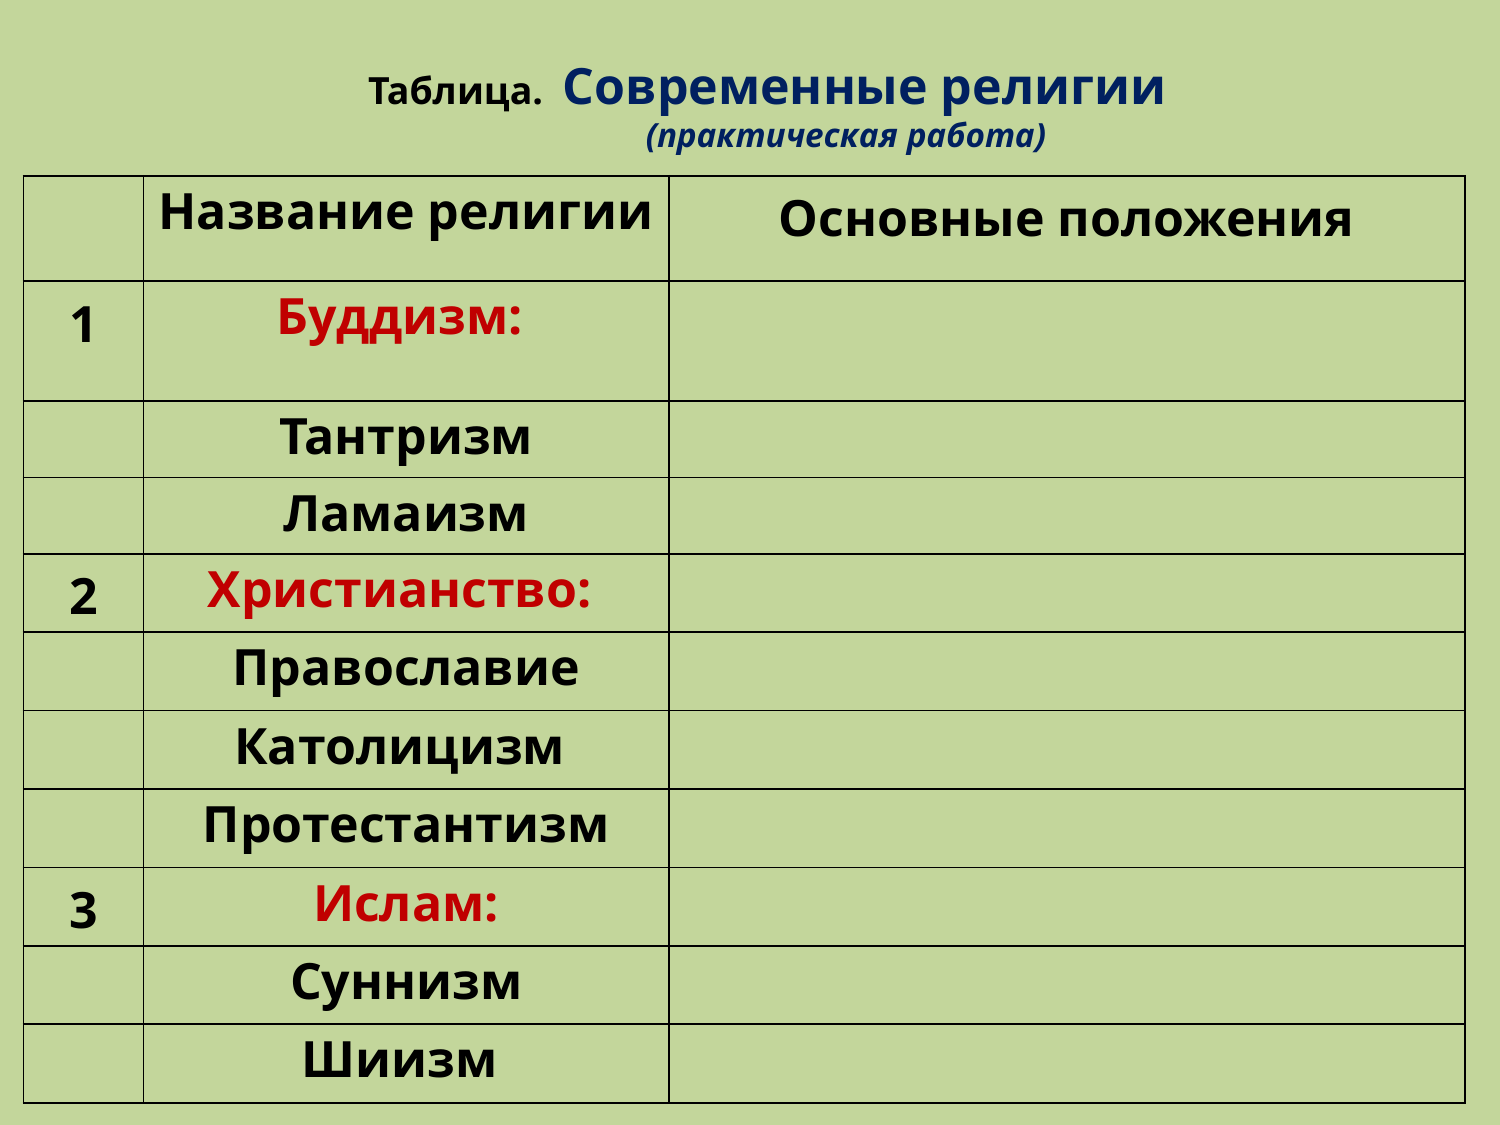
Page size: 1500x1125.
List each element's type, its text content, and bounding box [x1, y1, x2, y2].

table_cell [670, 402, 1464, 477]
table_header Название религии [144, 177, 668, 280]
table_cell [670, 868, 1464, 945]
table_cell [670, 555, 1464, 631]
table_header Основные положения [670, 177, 1464, 280]
table_cell [670, 478, 1464, 553]
table_cell 2 [24, 555, 143, 631]
table_cell [670, 947, 1464, 1023]
table_header [24, 177, 143, 280]
table_cell [24, 947, 143, 1023]
table_cell [24, 478, 143, 553]
table_cell Тантризм [144, 402, 668, 477]
table_cell Ламаизм [144, 478, 668, 553]
table_cell [670, 633, 1464, 710]
text_box Таблица. Современные религии (практическая работа) [175, 46, 1360, 162]
table_cell [24, 790, 143, 867]
table_cell Шиизм [144, 1025, 668, 1102]
table_cell Суннизм [144, 947, 668, 1023]
table_cell [670, 282, 1464, 400]
table_cell [670, 790, 1464, 867]
table_cell [670, 1025, 1464, 1102]
table_cell [24, 1025, 143, 1102]
table_cell [24, 402, 143, 477]
table_cell 1 [24, 282, 143, 400]
table_cell Ислам: [144, 868, 668, 945]
table_cell Протестантизм [144, 790, 668, 867]
table_cell Католицизм [144, 711, 668, 788]
table_cell [24, 633, 143, 710]
table_cell Православие [144, 633, 668, 710]
table_cell Буддизм: [144, 282, 668, 400]
table_cell Христианство: [144, 555, 668, 631]
table_cell 3 [24, 868, 143, 945]
table_cell [24, 711, 143, 788]
table_cell [670, 711, 1464, 788]
